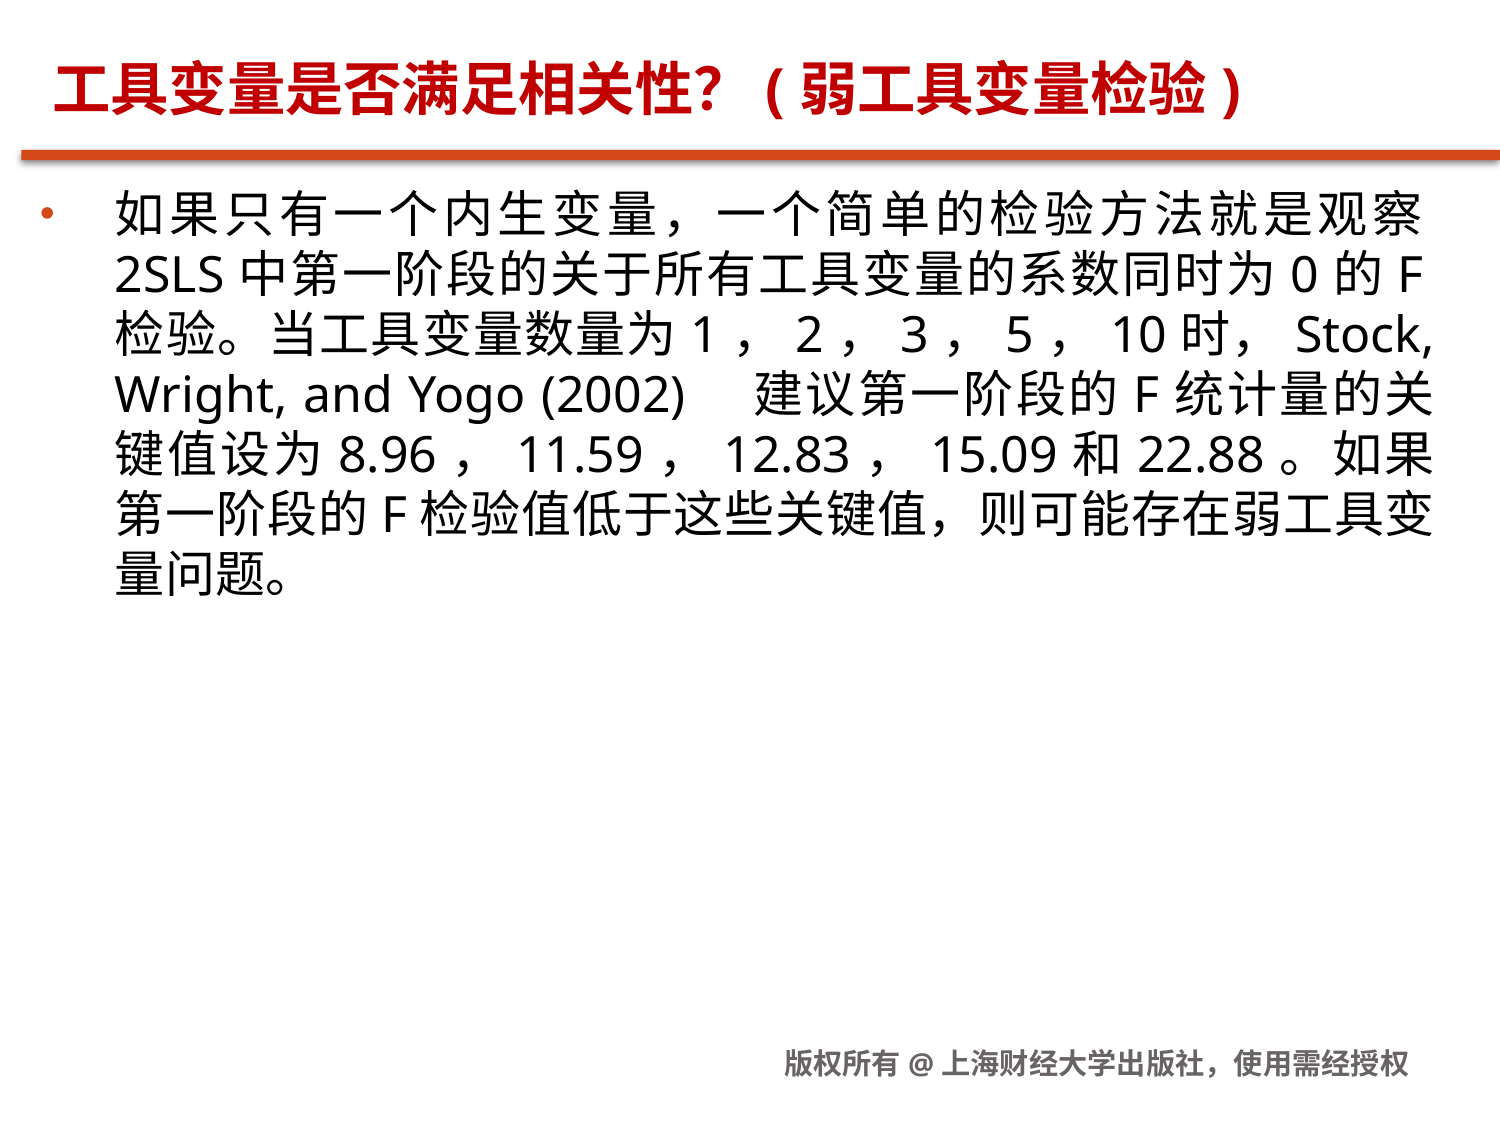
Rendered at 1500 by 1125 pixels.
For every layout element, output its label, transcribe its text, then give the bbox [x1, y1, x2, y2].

title 工具变量是否满足相关性？(弱工具变量检验) [37, 50, 1450, 138]
footer 版权所有@上海财经大学出版社，使用需经授权 [690, 1025, 1500, 1100]
list 如果只有一个内生变量，一个简单的检验方法就是观察2SLS中第一阶段的关于所有工具变量的系数同时为0的F检验。当工具变量数量为1，2，3，5，10时，Stock, Wright, and Yogo (2002) 建议第一阶段的F统计量的关键值设为8.96，11.59，12.83，15.09和22.88。如果第一阶段的F检验值低于这些关键值，则可能存在弱工具变量问题。 [24, 174, 1450, 1100]
